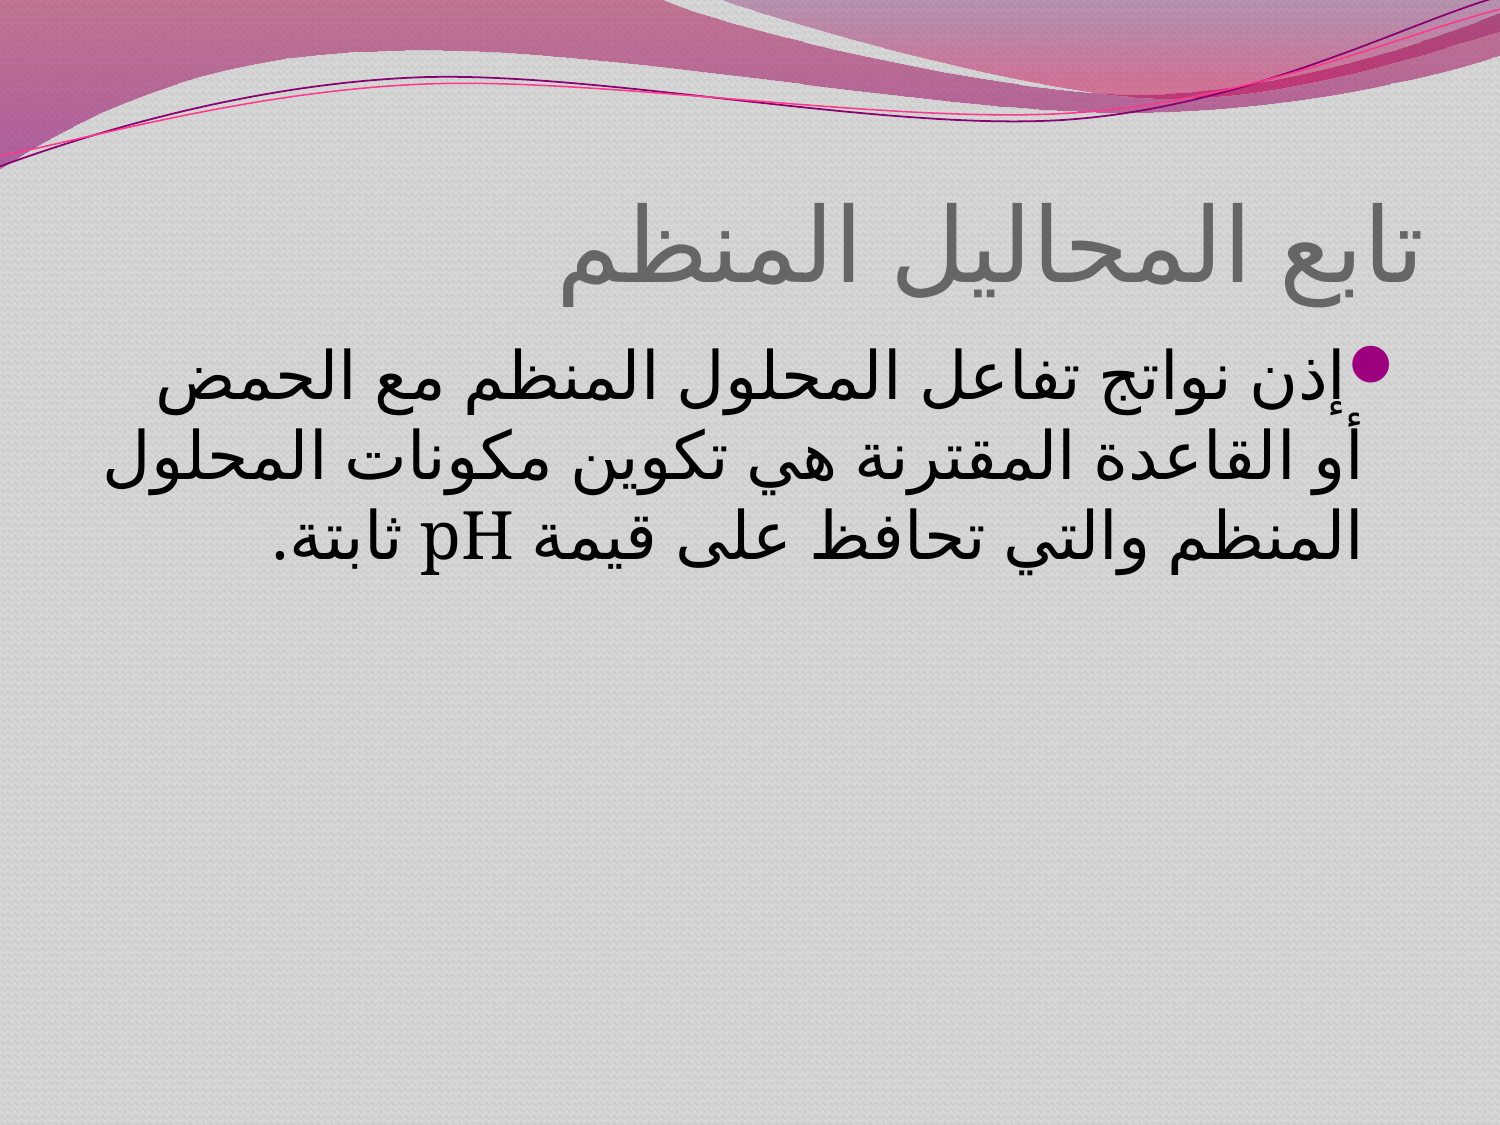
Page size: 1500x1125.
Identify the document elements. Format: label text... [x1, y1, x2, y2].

list إذن نواتج تفاعل المحلول المنظم مع الحمض أو القاعدة المقترنة هي تكوين مكونات المحلول المنظم والتي تحافظ على قيمة pH ثابتة. [75, 324, 1425, 1045]
title تابع المحاليل المنظم [75, 115, 1425, 303]
